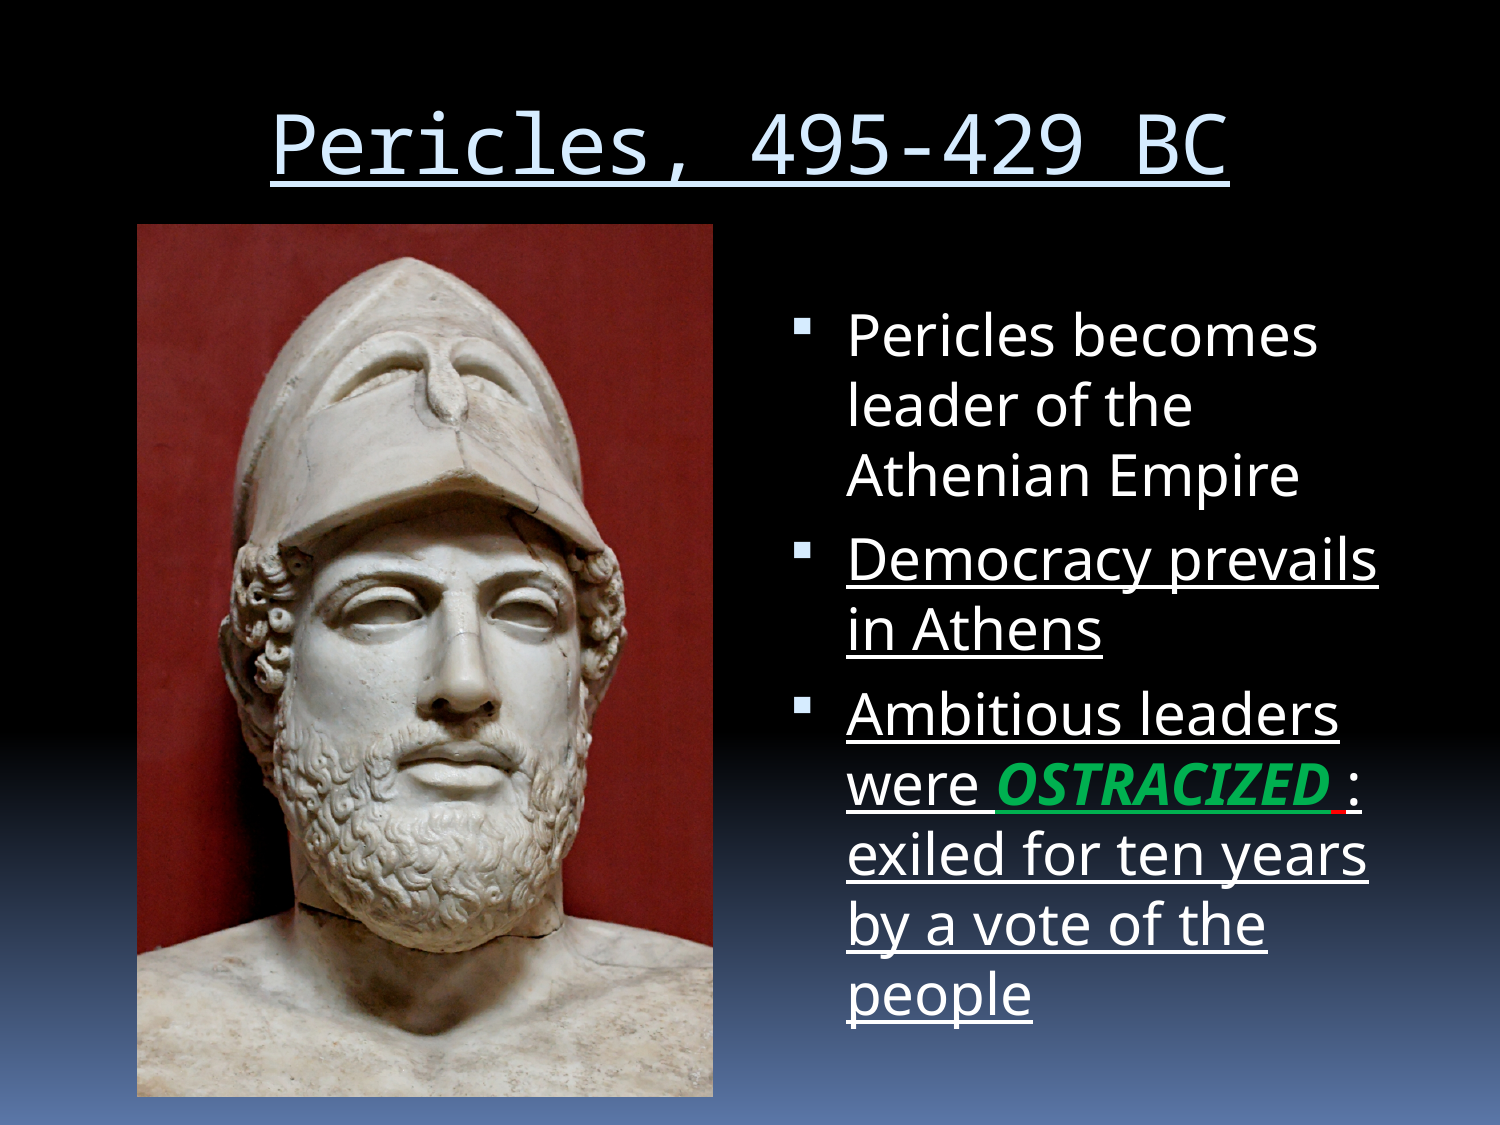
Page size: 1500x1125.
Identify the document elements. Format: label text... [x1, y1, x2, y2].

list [137, 224, 713, 1097]
list Pericles becomes leader of the Athenian Empire Democracy prevails in Athens Ambitious leaders were OSTRACIZED : exiled for ten years by a vote of the people [763, 290, 1427, 1033]
title Pericles, 495-429 BC [75, 83, 1425, 234]
